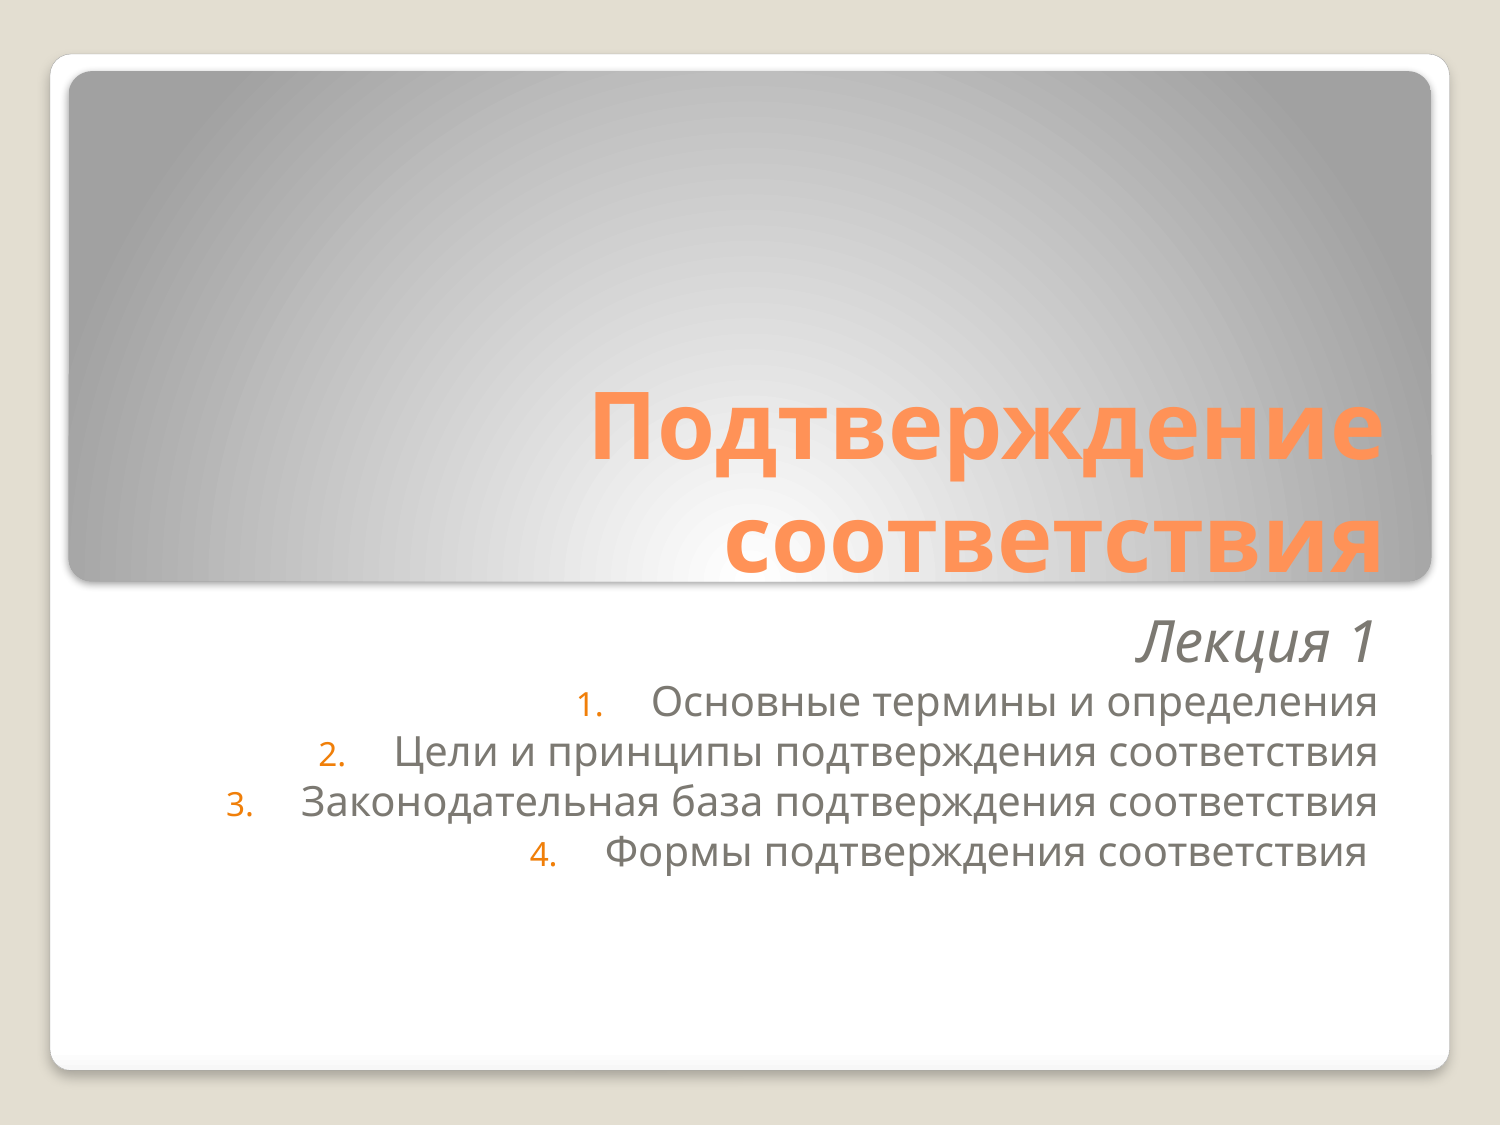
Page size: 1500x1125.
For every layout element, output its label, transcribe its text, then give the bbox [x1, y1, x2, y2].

subtitle Лекция 1 Основные термины и определения Цели и принципы подтверждения соответствия Законодательная база подтверждения соответствия Формы подтверждения соответствия [118, 604, 1394, 963]
title Подтверждение соответствия [118, 298, 1394, 599]
